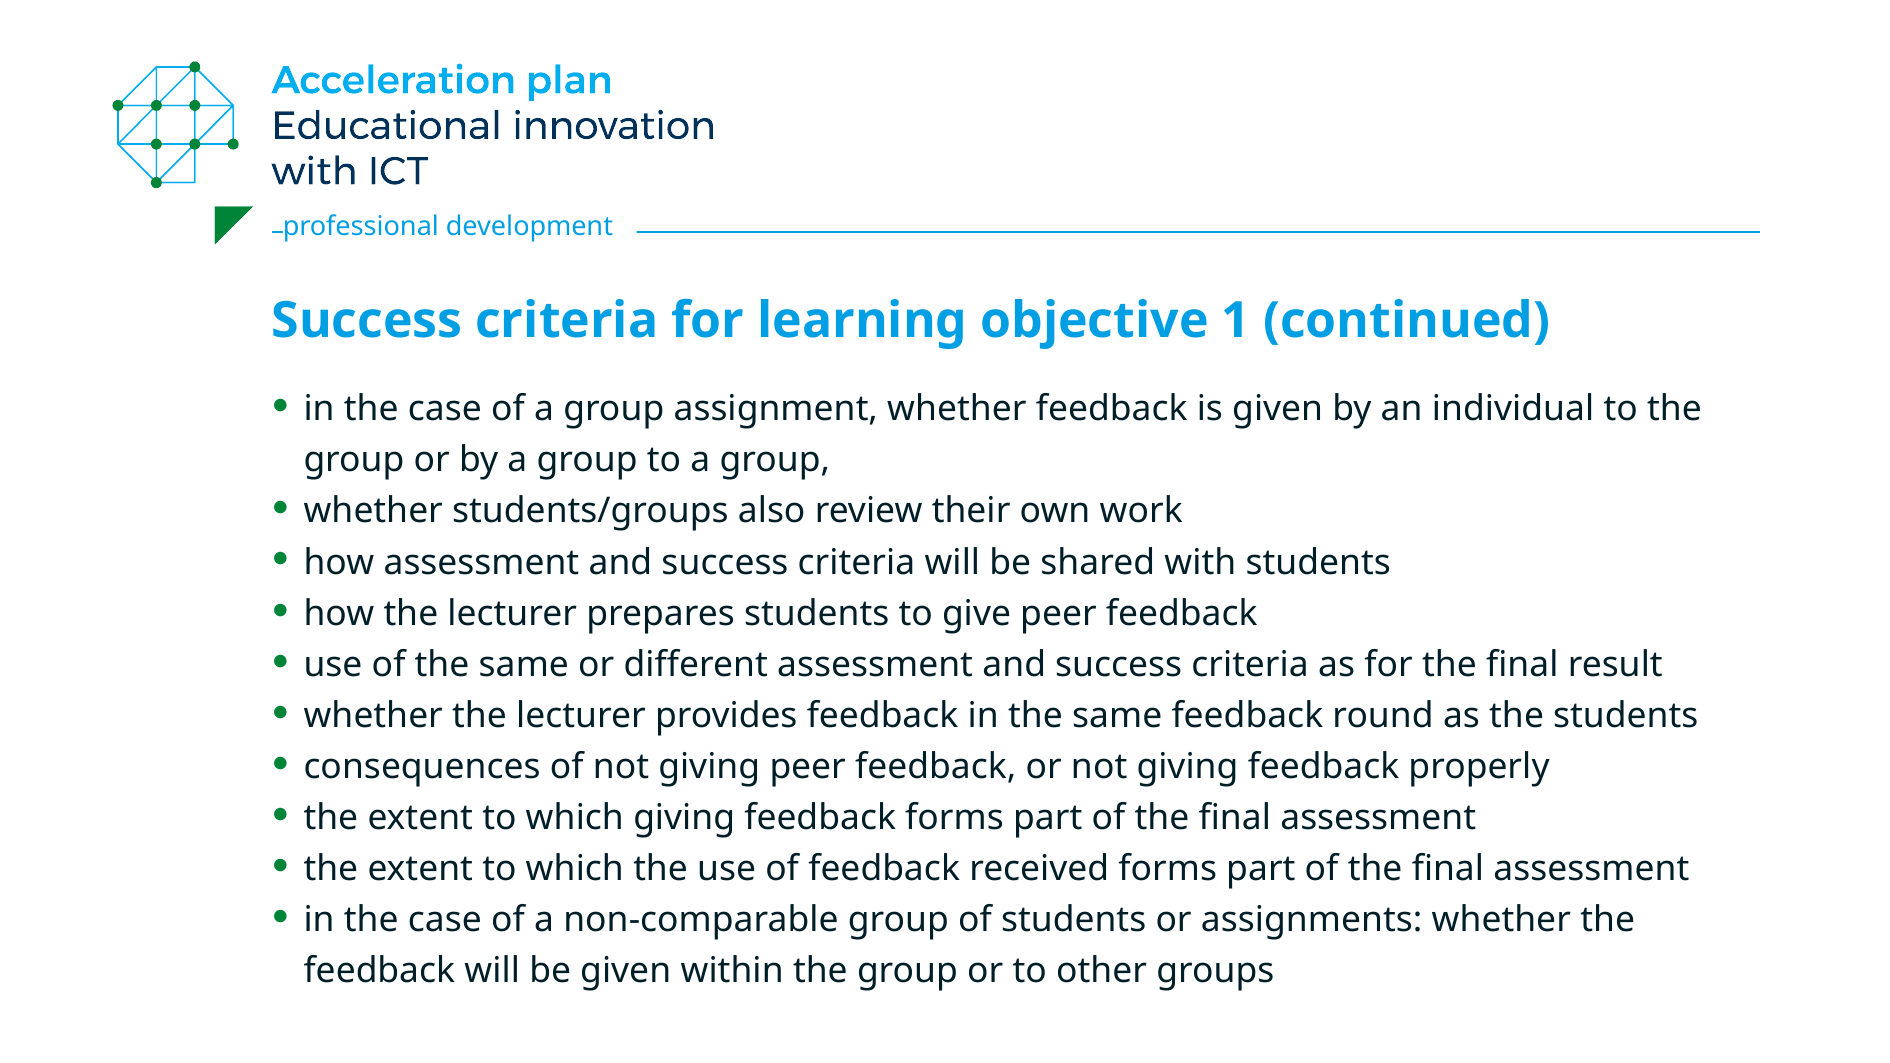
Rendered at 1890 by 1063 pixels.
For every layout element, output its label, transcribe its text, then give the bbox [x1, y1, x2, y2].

title Success criteria for learning objective 1 (continued) [271, 287, 1735, 350]
picture [0, 0, 717, 247]
list in the case of a group assignment, whether feedback is given by an individual to the group or by a group to a group, whether students/groups also review their own work how assessment and success criteria will be shared with students how the lecturer prepares students to give peer feedback use of the same or different assessment and success criteria as for the final result whether the lecturer provides feedback in the same feedback round as the students consequences of not giving peer feedback, or not giving feedback properly the extent to which giving feedback forms part of the final assessment the extent to which the use of feedback received forms part of the final assessment in the case of a non-comparable group of students or assignments: whether the feedback will be given within the group or to other groups [271, 376, 1735, 1021]
